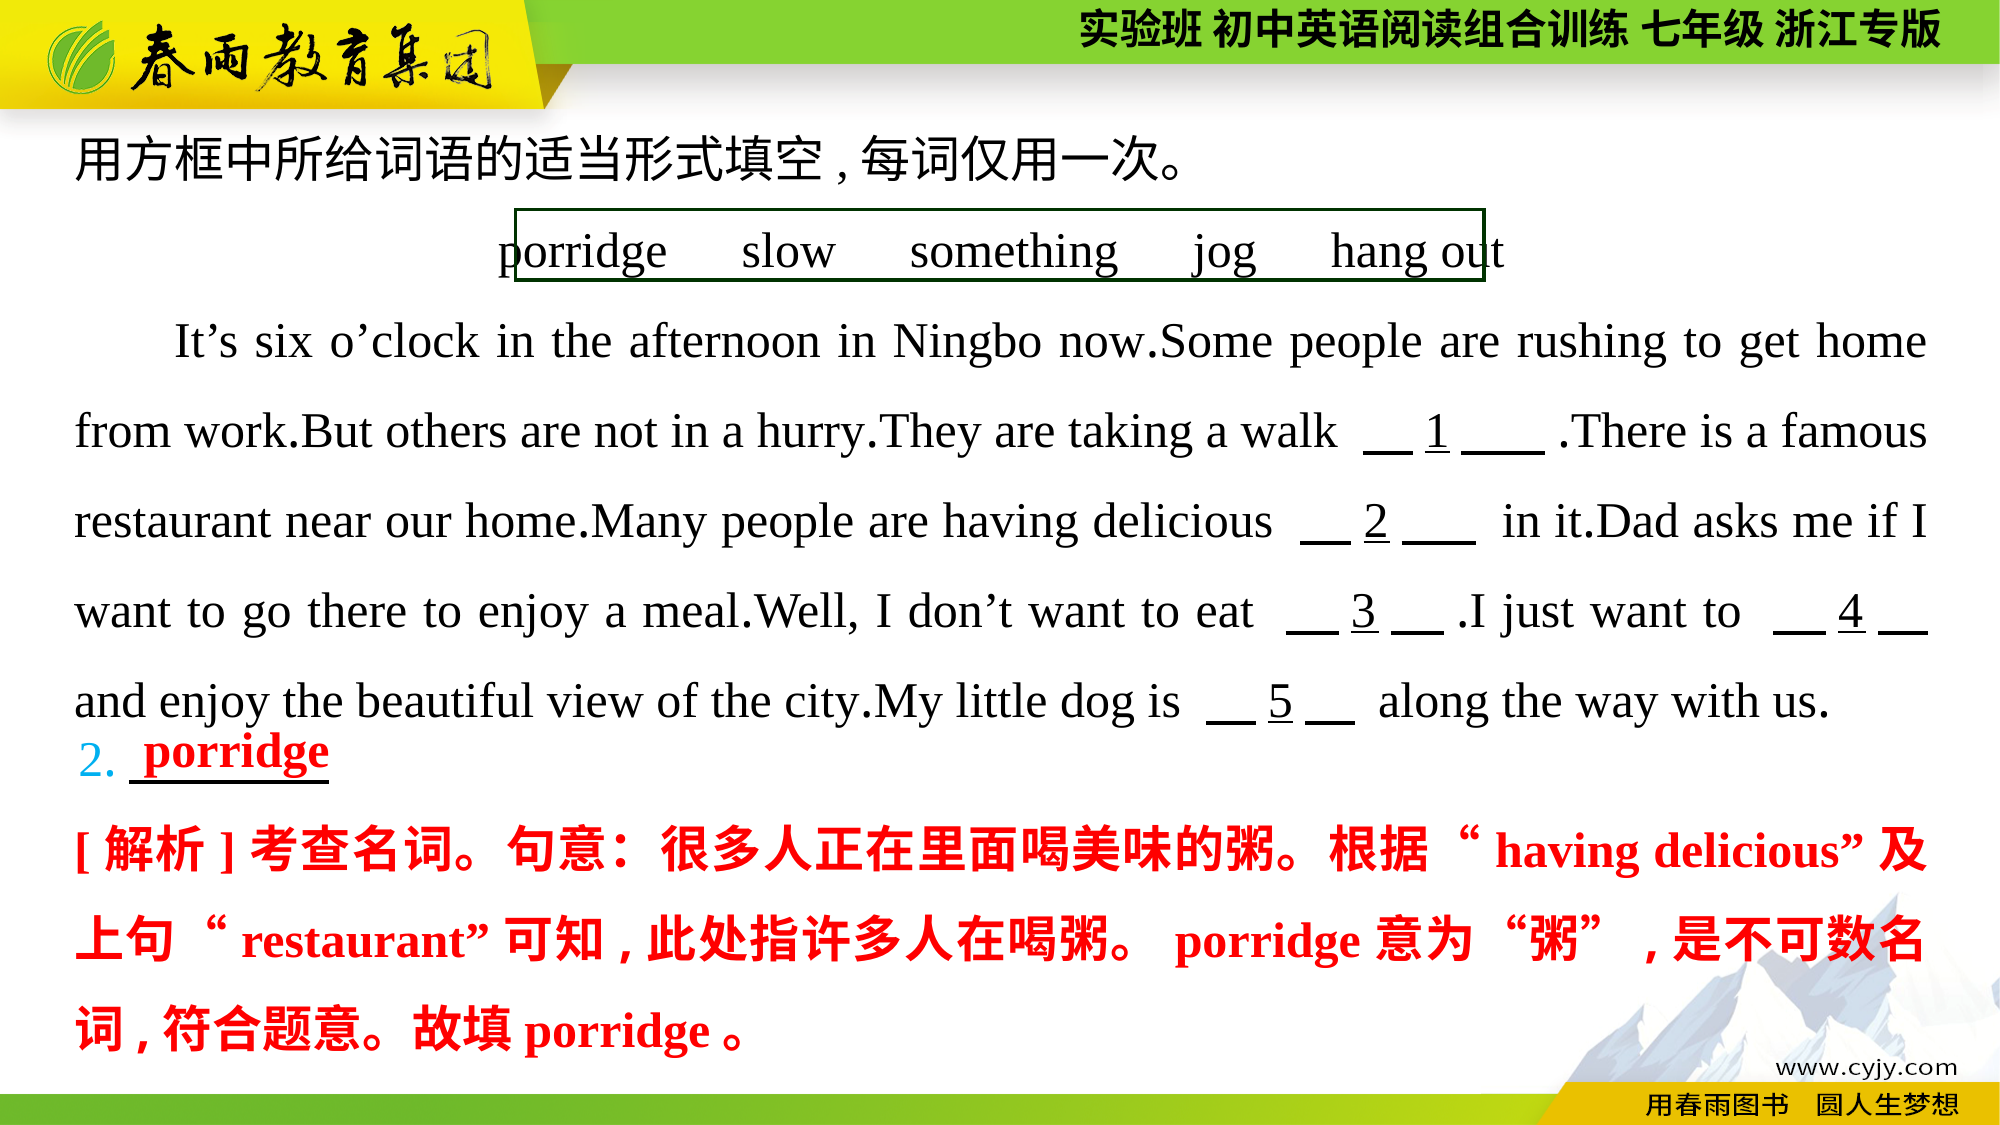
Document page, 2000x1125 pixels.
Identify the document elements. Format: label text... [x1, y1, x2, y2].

text_box [515, 209, 1485, 280]
text_box porridge [128, 710, 345, 779]
picture [0, 0, 2000, 1125]
text_box 2. [63, 719, 128, 779]
text_box [解析]考查名词。句意：很多人正在里面喝美味的粥。根据“having delicious”及上句“restaurant”可知,此处指许多人在喝粥。porridge意为“粥”,是不可数名词,符合题意。故填porridge。 [59, 779, 1944, 1065]
list 用方框中所给词语的适当形式填空,每词仅用一次。 porridge slow something jog hang out It’s six o’clock in the afternoon in Ningbo now.Some people are rushing to get home from work.But others are not in a hurry.They are taking a walk 1 .There is a famous restaurant near our home.Many people are having delicious 2 in it.Dad asks me if I want to go there to enjoy a meal.Well, I don’t want to eat 3 .I just want to 4 and enjoy the beautiful view of the city.My little dog is 5 along the way with us. [59, 90, 1944, 742]
